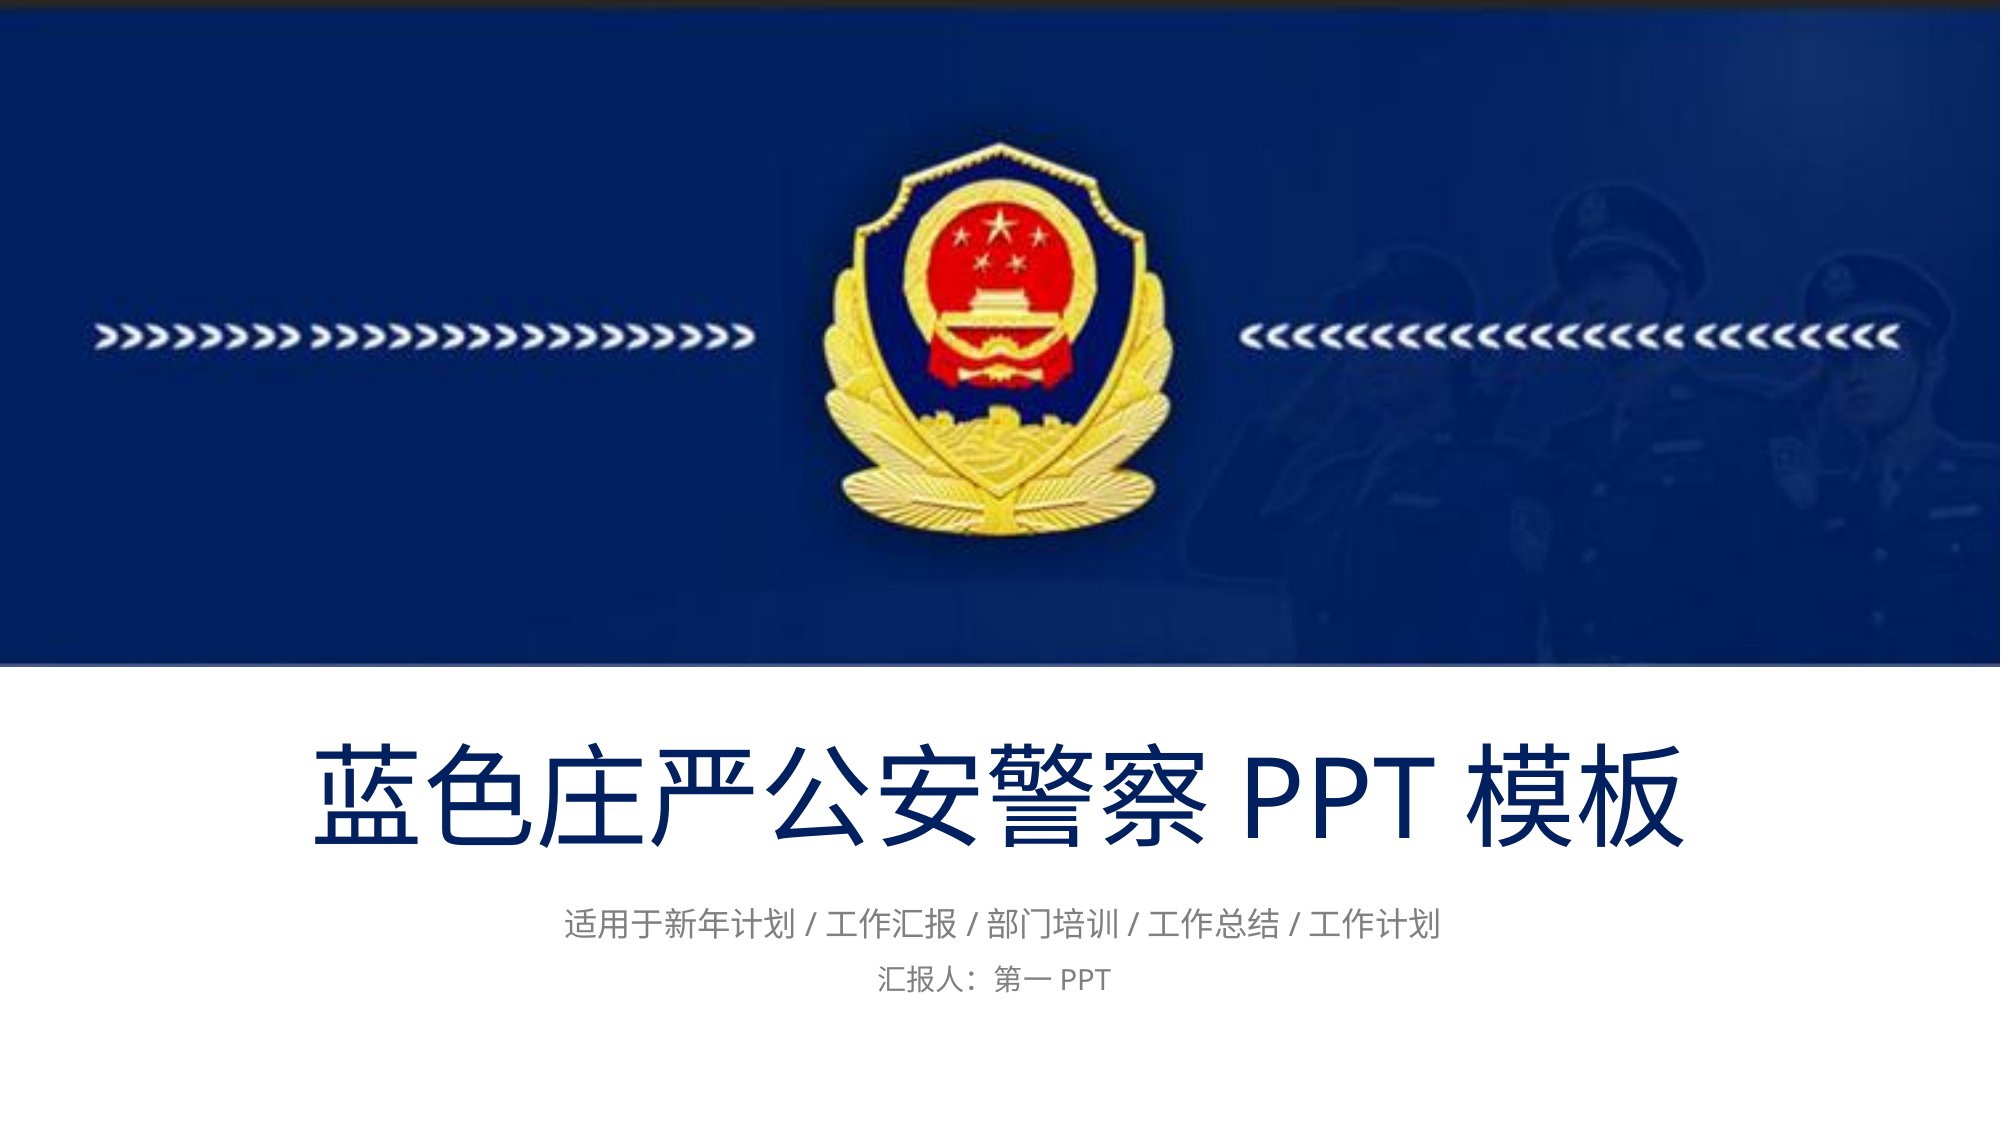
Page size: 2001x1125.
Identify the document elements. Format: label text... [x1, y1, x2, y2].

text_box 适用于新年计划/工作汇报/部门培训/工作总结/工作计划 [302, 895, 1704, 959]
picture [0, 0, 2000, 667]
text_box 蓝色庄严公安警察PPT模板 [149, 718, 1850, 960]
text_box 汇报人：第一PPT [858, 953, 1131, 1005]
